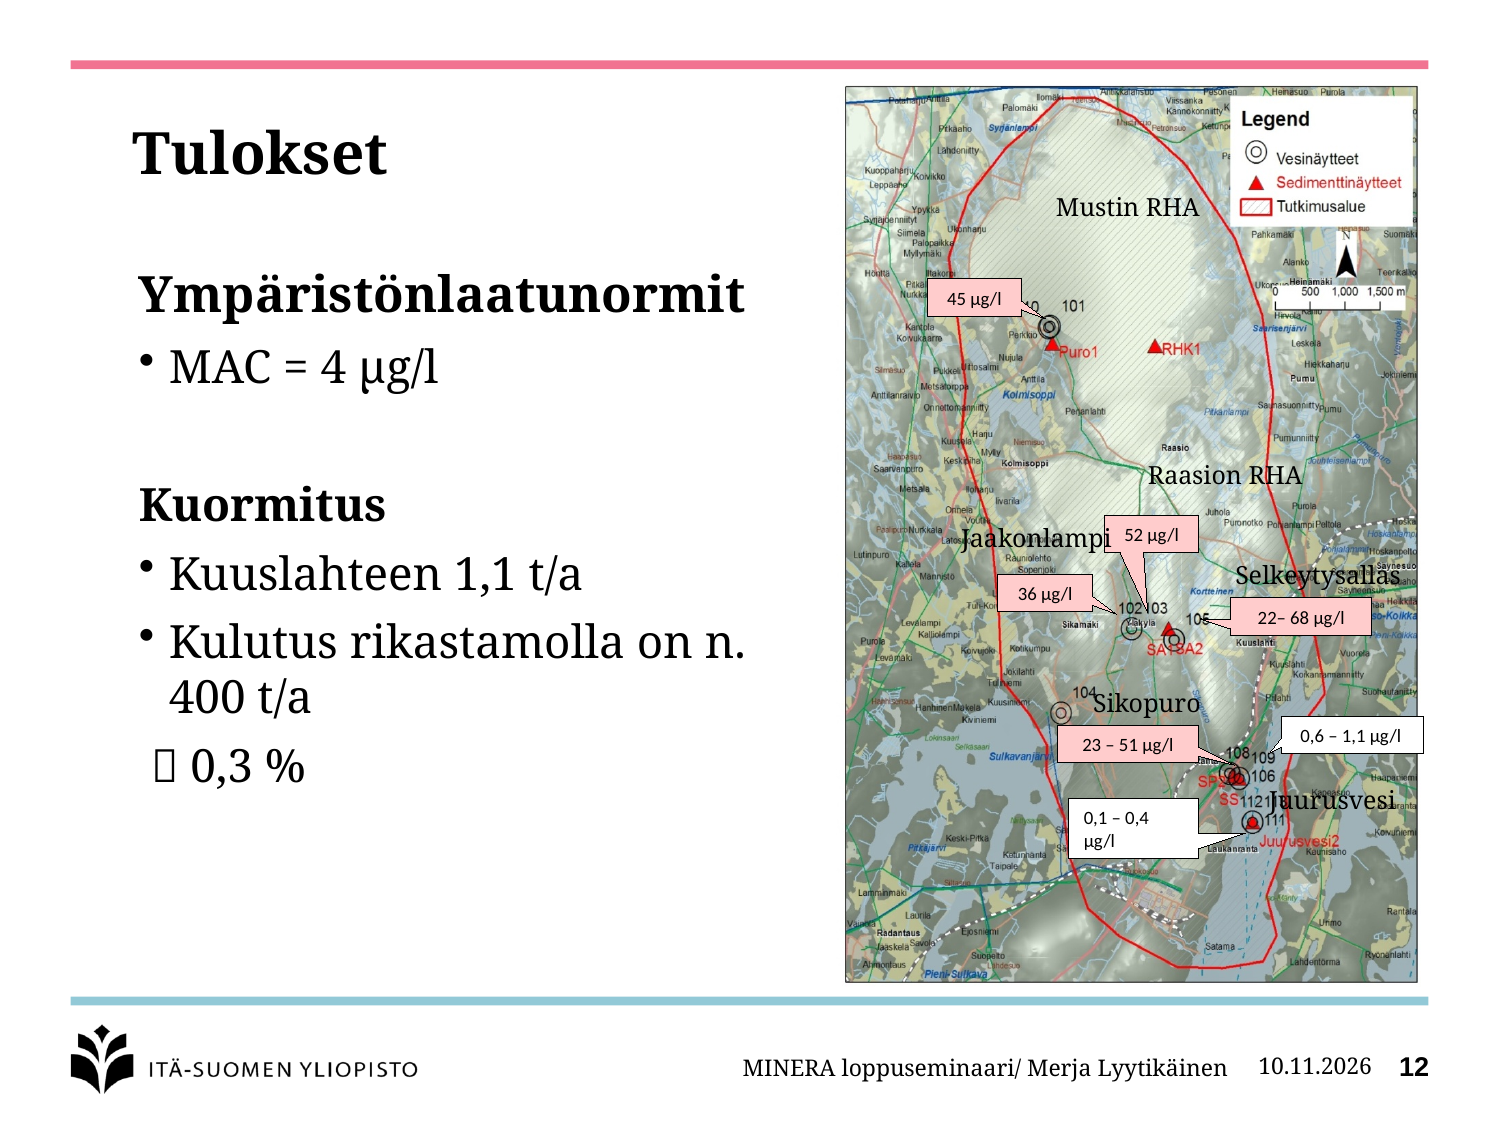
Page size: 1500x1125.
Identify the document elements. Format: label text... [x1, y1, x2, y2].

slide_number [1229, 1046, 1369, 1089]
slide_number 12 [1369, 1046, 1430, 1089]
footer MINERA loppuseminaari/ Merja Lyytikäinen [500, 1046, 1229, 1089]
title Tulokset [117, 107, 803, 274]
list Ympäristönlaatunormit MAC = 4 µg/l Kuormitus Kuuslahteen 1,1 t/a Kulutus rikastamolla on n. 400 t/a  0,3 % [123, 255, 768, 941]
picture [808, 77, 1453, 987]
picture [70, 1024, 422, 1094]
